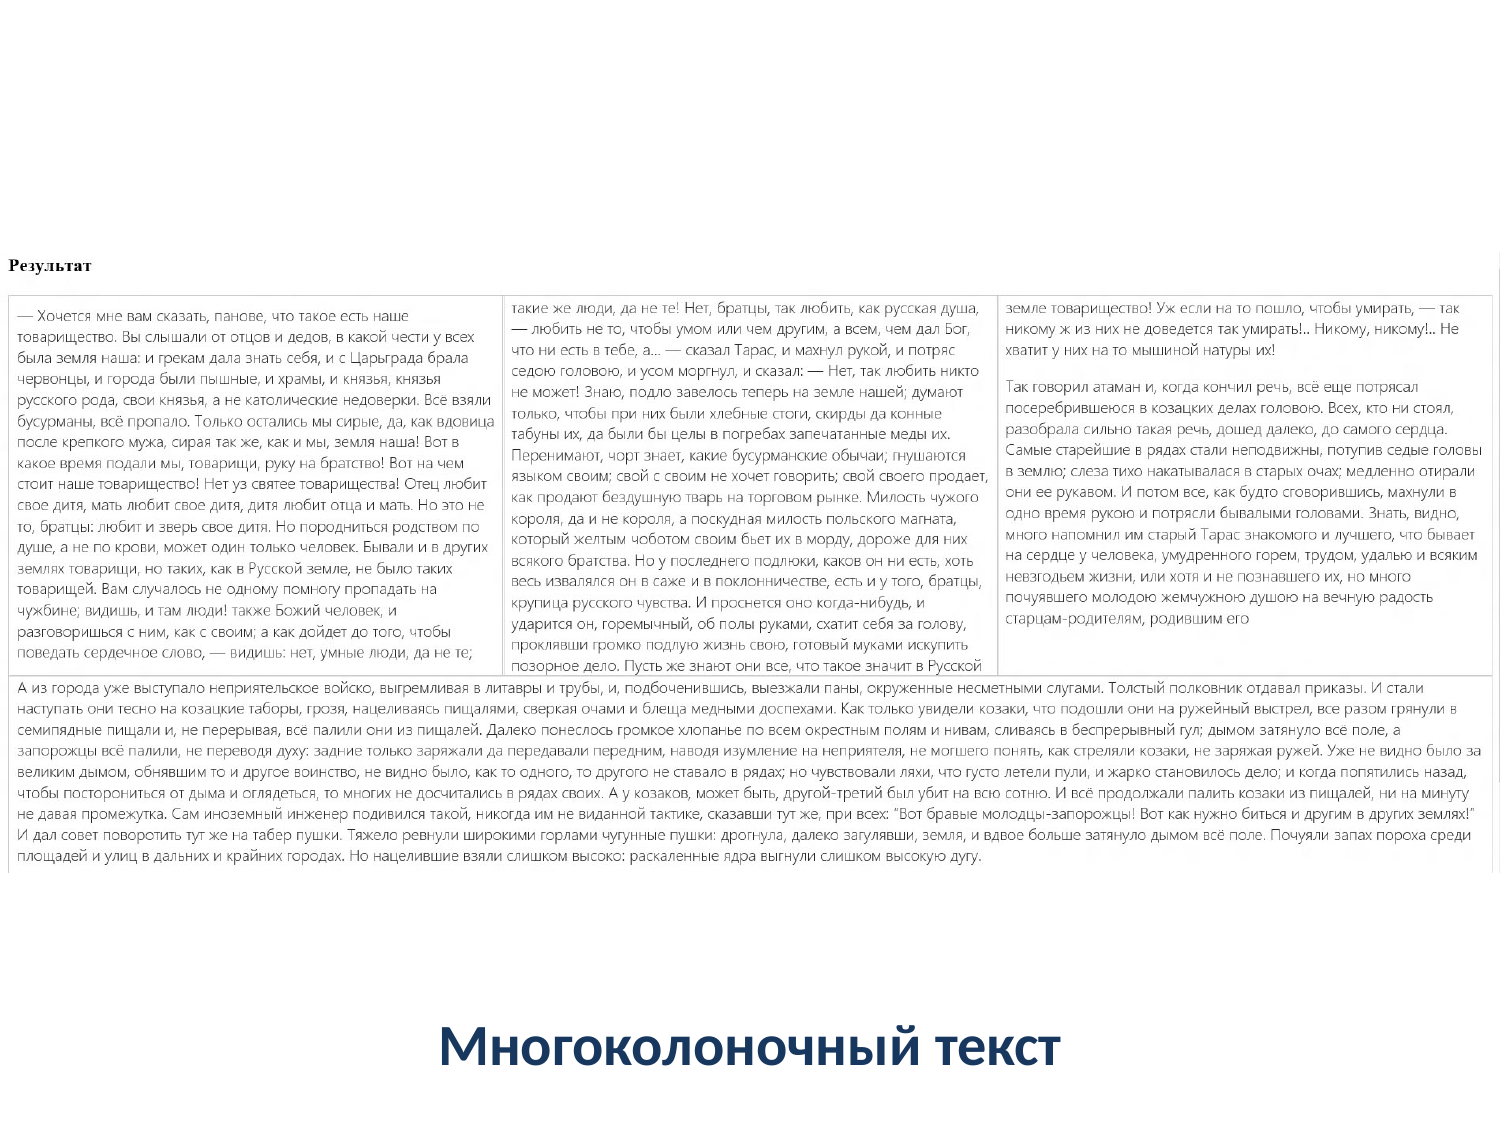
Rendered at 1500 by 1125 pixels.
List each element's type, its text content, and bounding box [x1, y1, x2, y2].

picture [0, 252, 1500, 873]
text_box Многоколоночный текст [0, 999, 1500, 1085]
